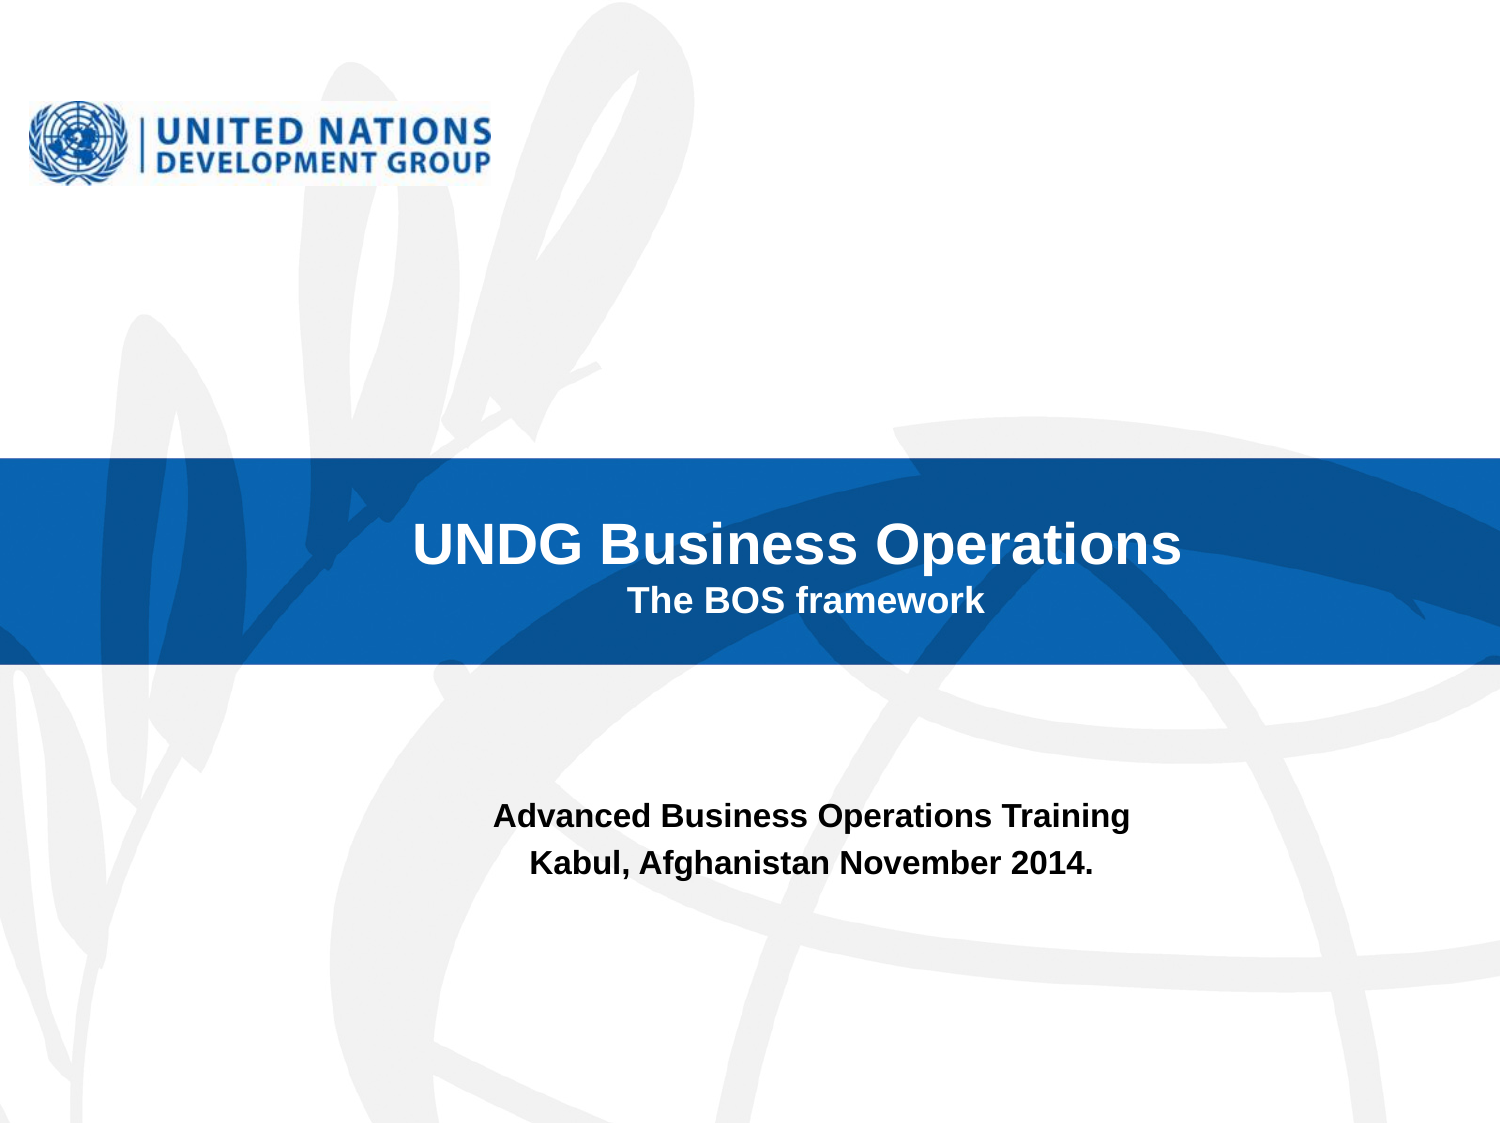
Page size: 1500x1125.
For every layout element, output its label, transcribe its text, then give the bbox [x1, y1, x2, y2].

picture [0, 0, 1500, 1123]
title UNDG Business Operations The BOS framework [168, 497, 1444, 631]
text_box Advanced Business Operations Training Kabul, Afghanistan November 2014. [324, 786, 1300, 930]
